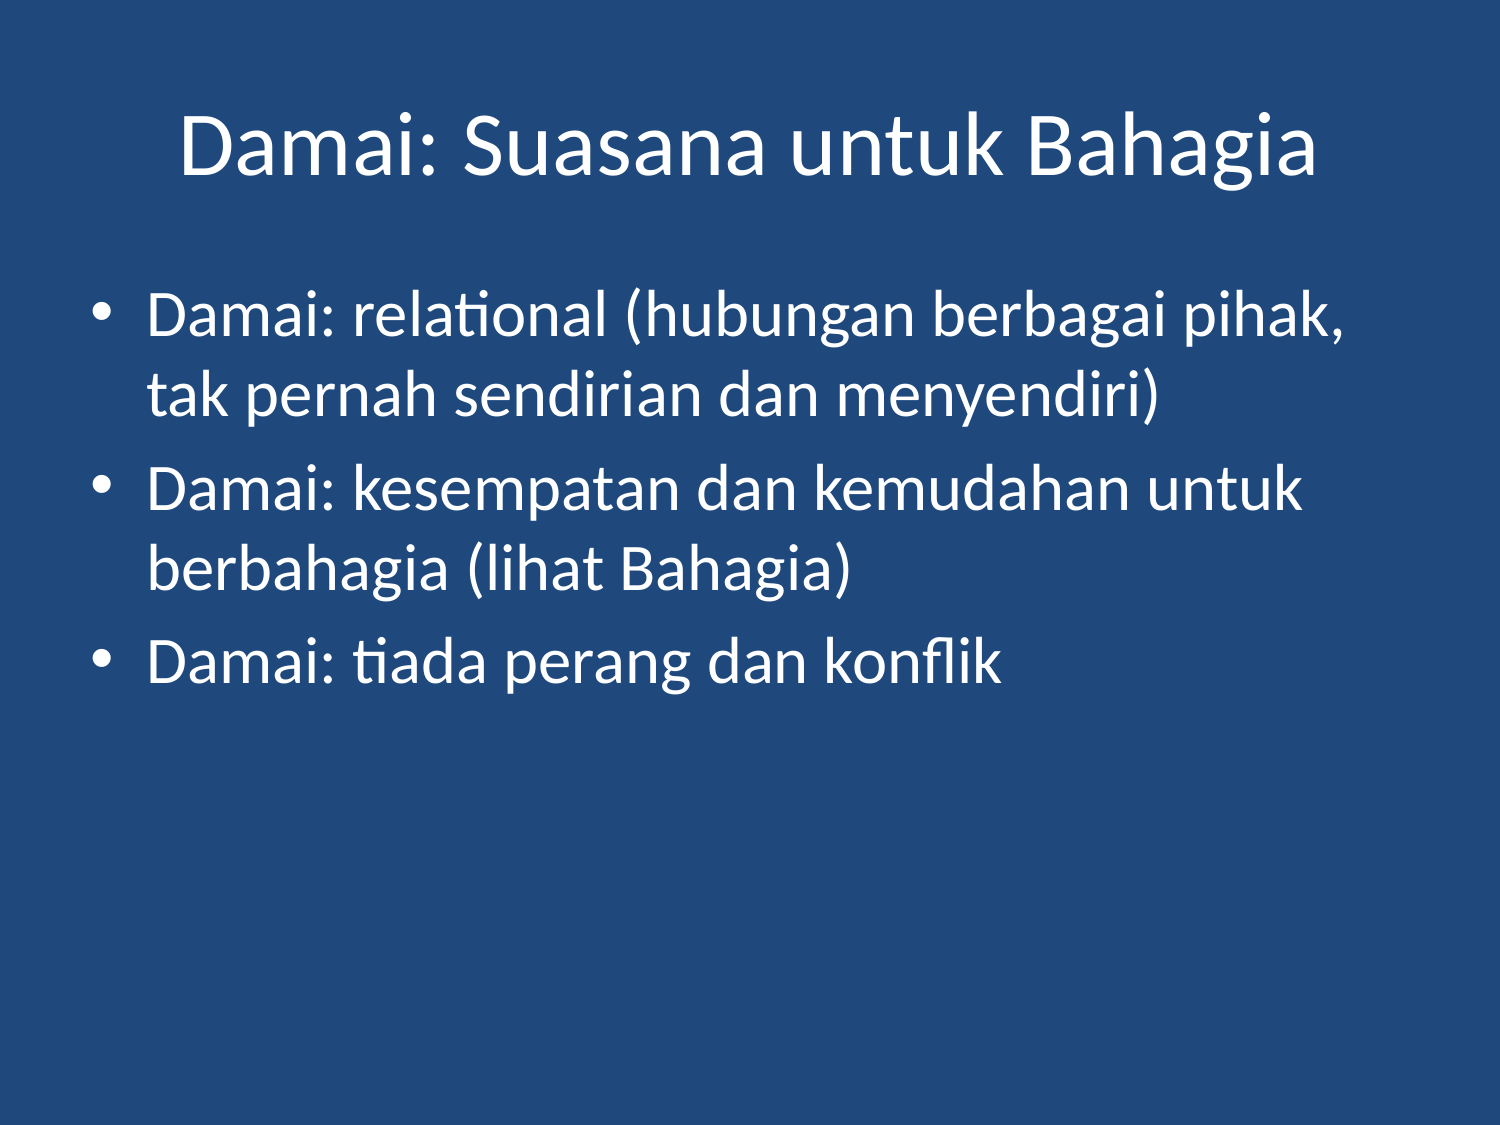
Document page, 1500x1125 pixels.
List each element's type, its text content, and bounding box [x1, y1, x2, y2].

title Damai: Suasana untuk Bahagia [75, 45, 1425, 233]
list Damai: relational (hubungan berbagai pihak, tak pernah sendirian dan menyendiri) Damai: kesempatan dan kemudahan untuk berbahagia (lihat Bahagia) Damai: tiada perang dan konflik [75, 262, 1425, 1038]
